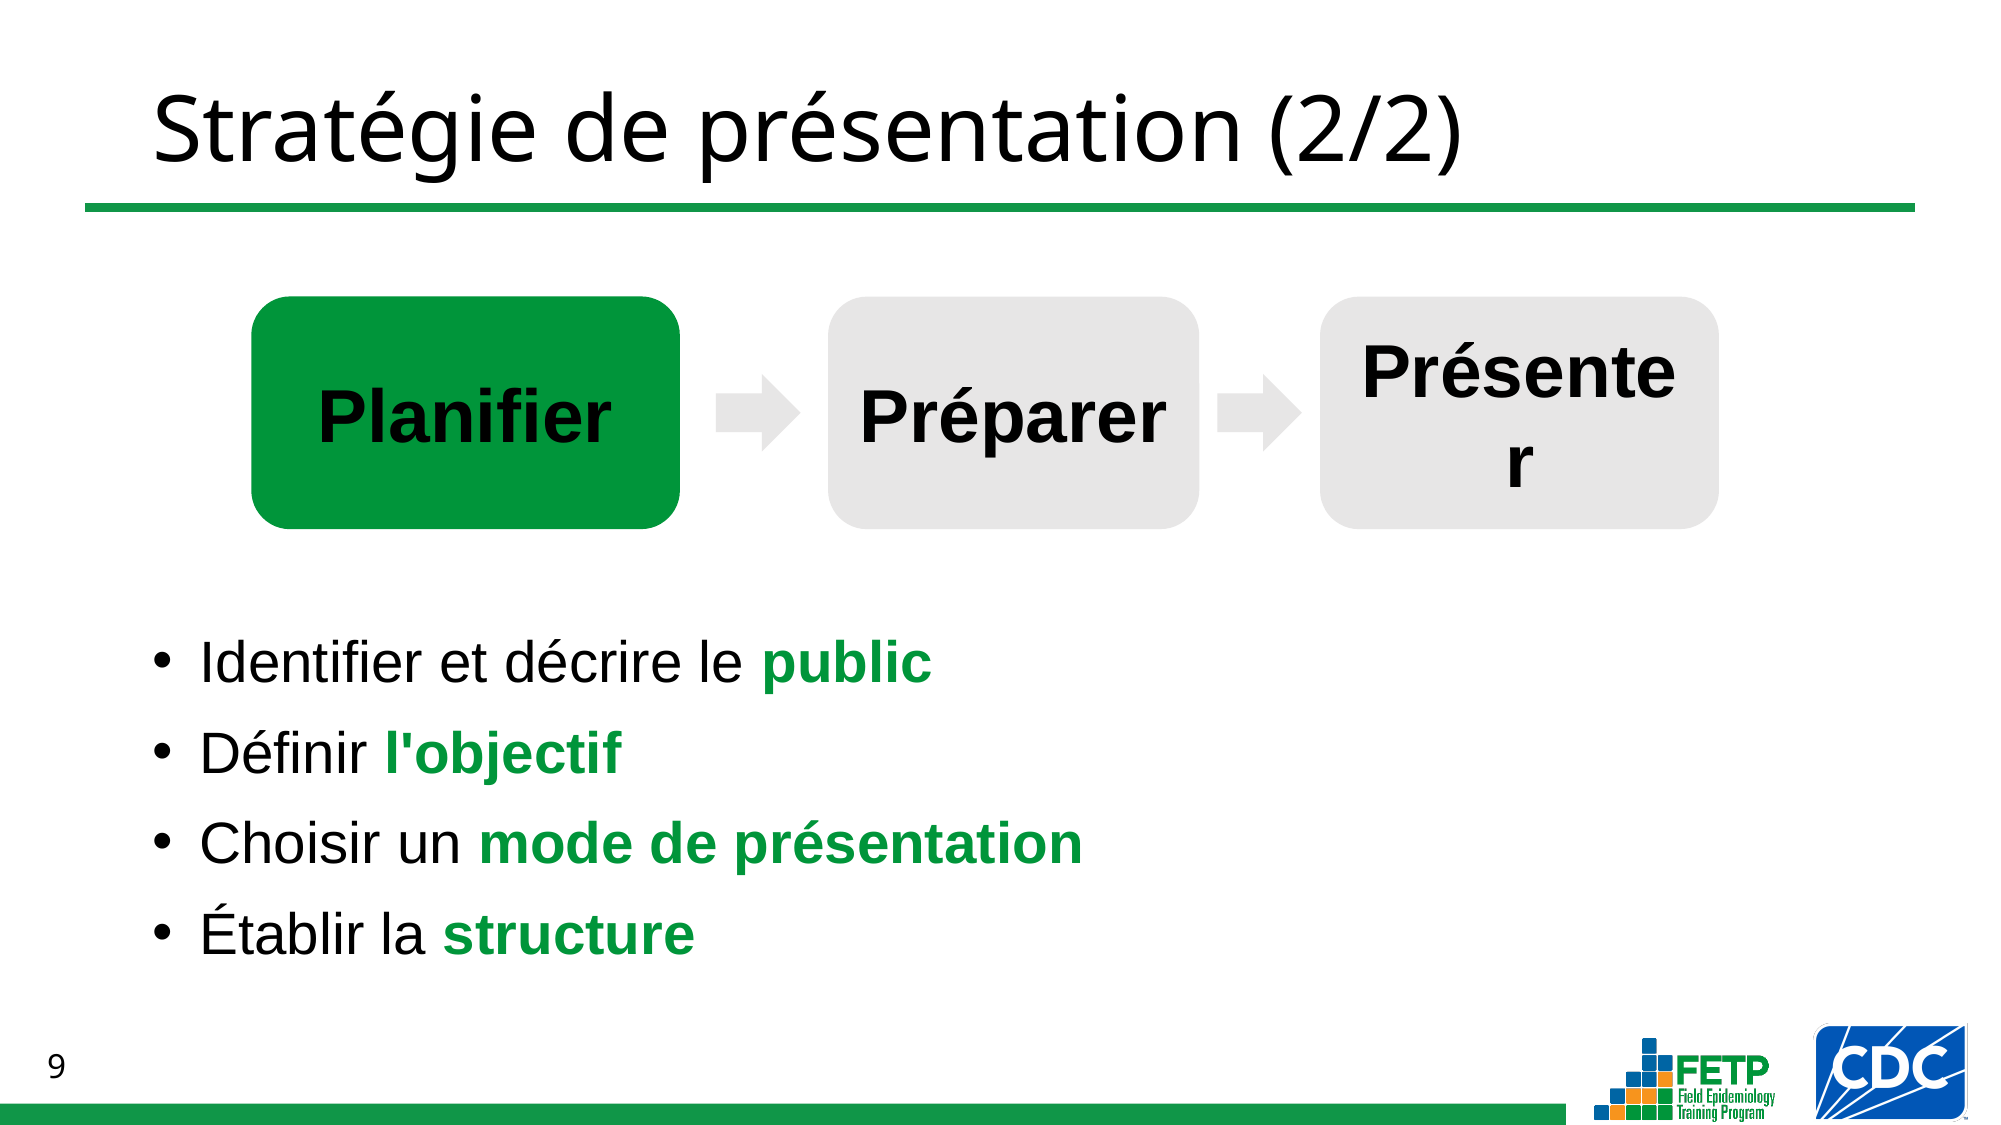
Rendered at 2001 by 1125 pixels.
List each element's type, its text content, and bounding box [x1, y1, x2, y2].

picture [1594, 1038, 1775, 1122]
text_box Présenter [1320, 296, 1719, 530]
picture [1813, 1023, 1968, 1122]
text_box [715, 373, 801, 452]
text_box [1217, 373, 1302, 452]
text_box Planifier [251, 296, 680, 530]
title Stratégie de présentation (2/2) [137, 75, 1863, 207]
text_box Préparer [828, 296, 1200, 530]
list Identifier et décrire le public Définir l'objectif Choisir un mode de présentation Établir la structure [137, 616, 1863, 1018]
